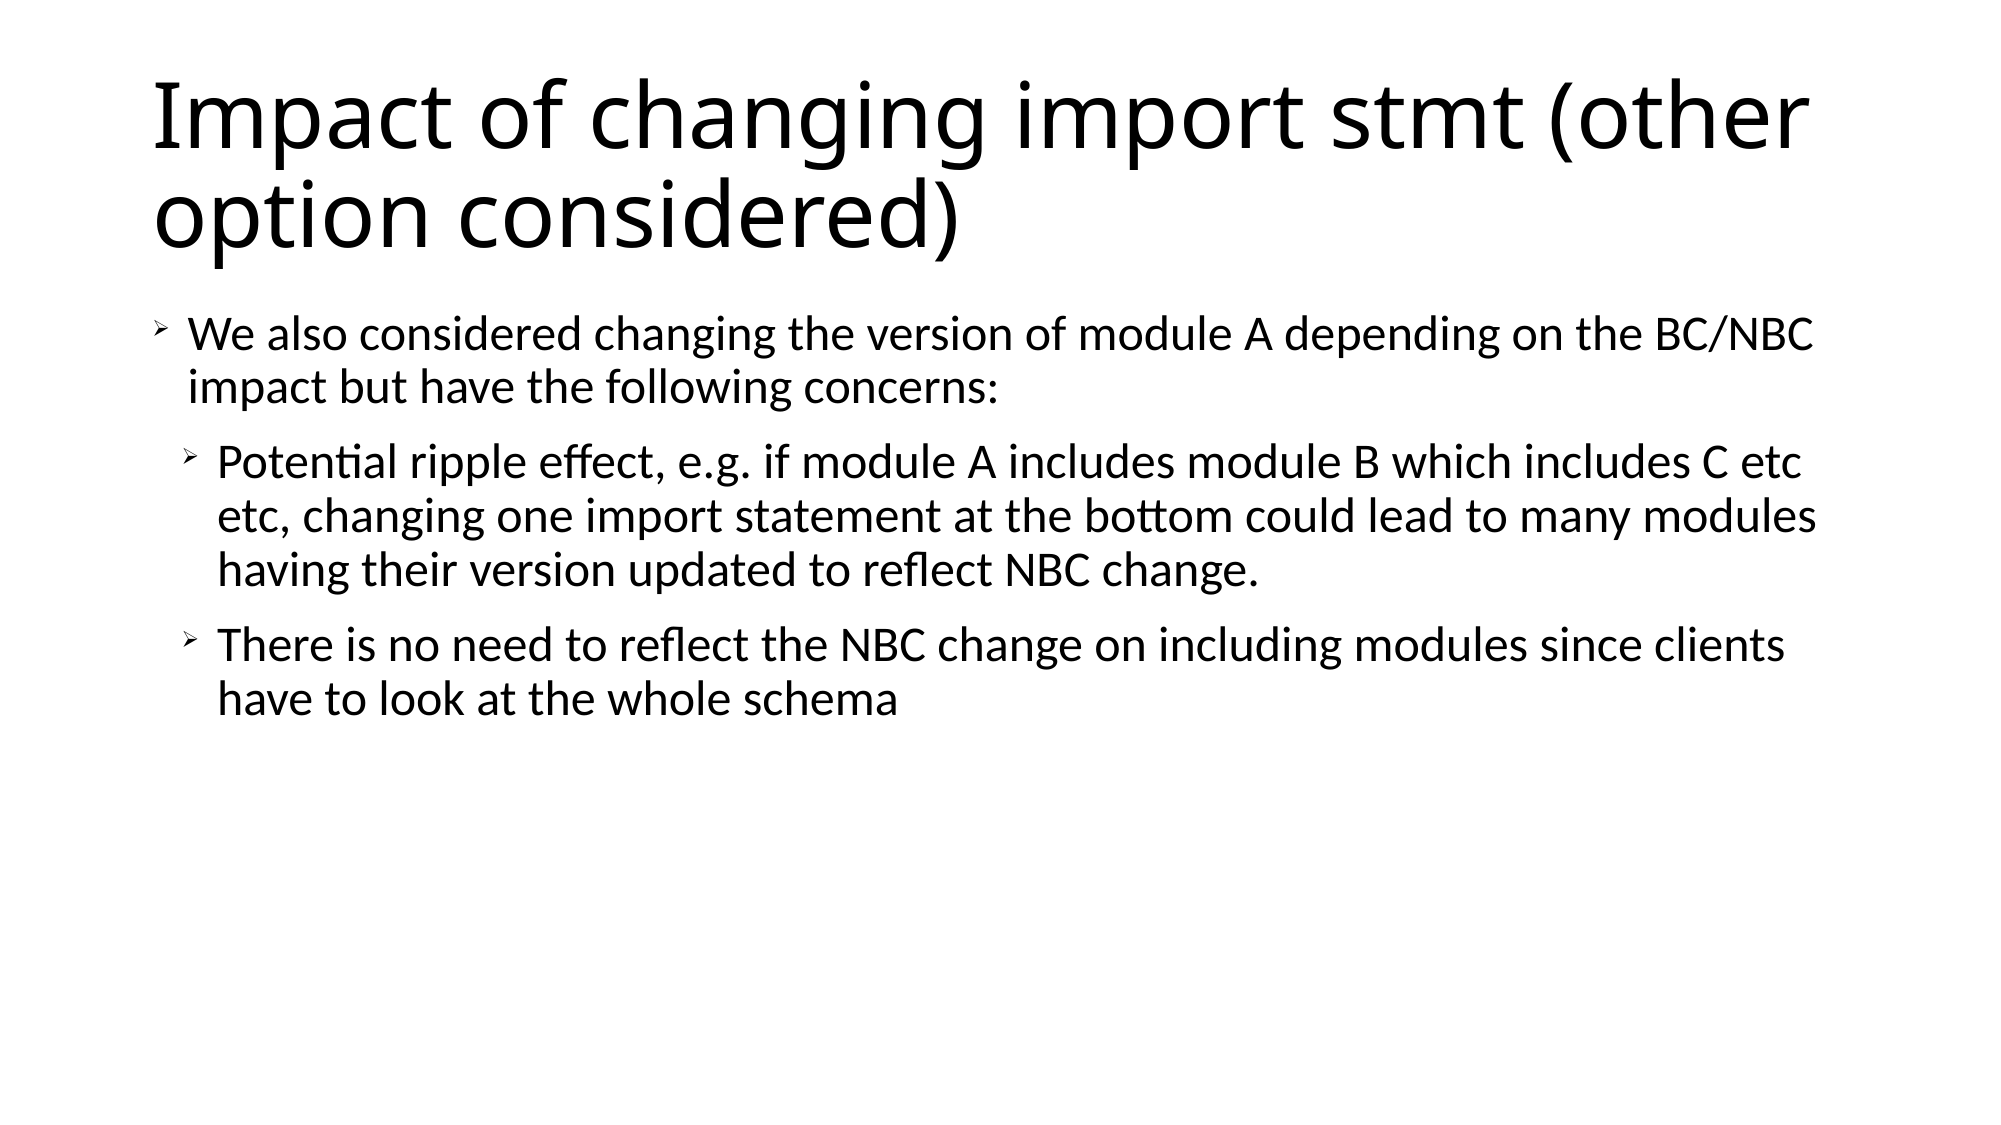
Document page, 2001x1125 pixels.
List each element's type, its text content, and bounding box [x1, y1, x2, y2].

text_box Impact of changing import stmt (other option considered) [137, 59, 1863, 277]
text_box We also considered changing the version of module A depending on the BC/NBC impact but have the following concerns: Potential ripple effect, e.g. if module A includes module B which includes C etc etc, changing one import statement at the bottom could lead to many modules having their version updated to reflect NBC change. There is no need to reflect the NBC change on including modules since clients have to look at the whole schema [137, 299, 1863, 1013]
